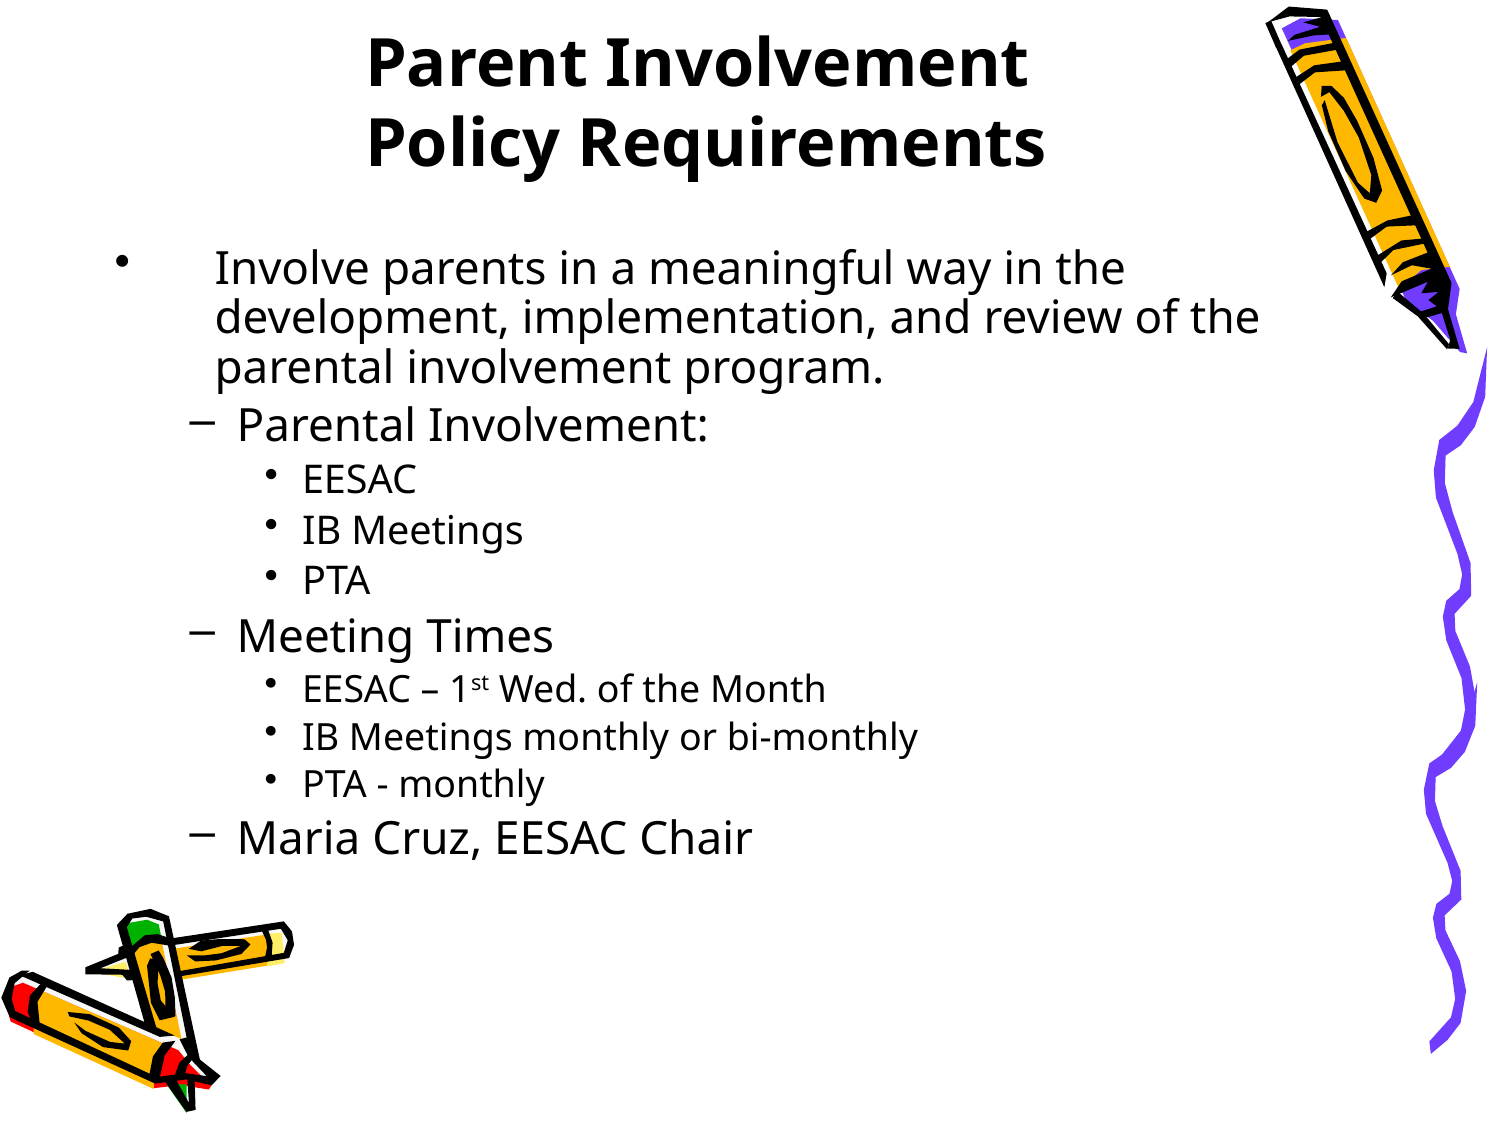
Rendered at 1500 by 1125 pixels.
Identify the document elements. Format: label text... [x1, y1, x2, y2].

text_box Parent Involvement Policy Requirements [200, 24, 1213, 188]
text_box Involve parents in a meaningful way in the development, implementation, and review of the parental involvement program. Parental Involvement: EESAC IB Meetings PTA Meeting Times EESAC – 1st Wed. of the Month IB Meetings monthly or bi-monthly PTA - monthly Maria Cruz, EESAC Chair [99, 237, 1363, 963]
